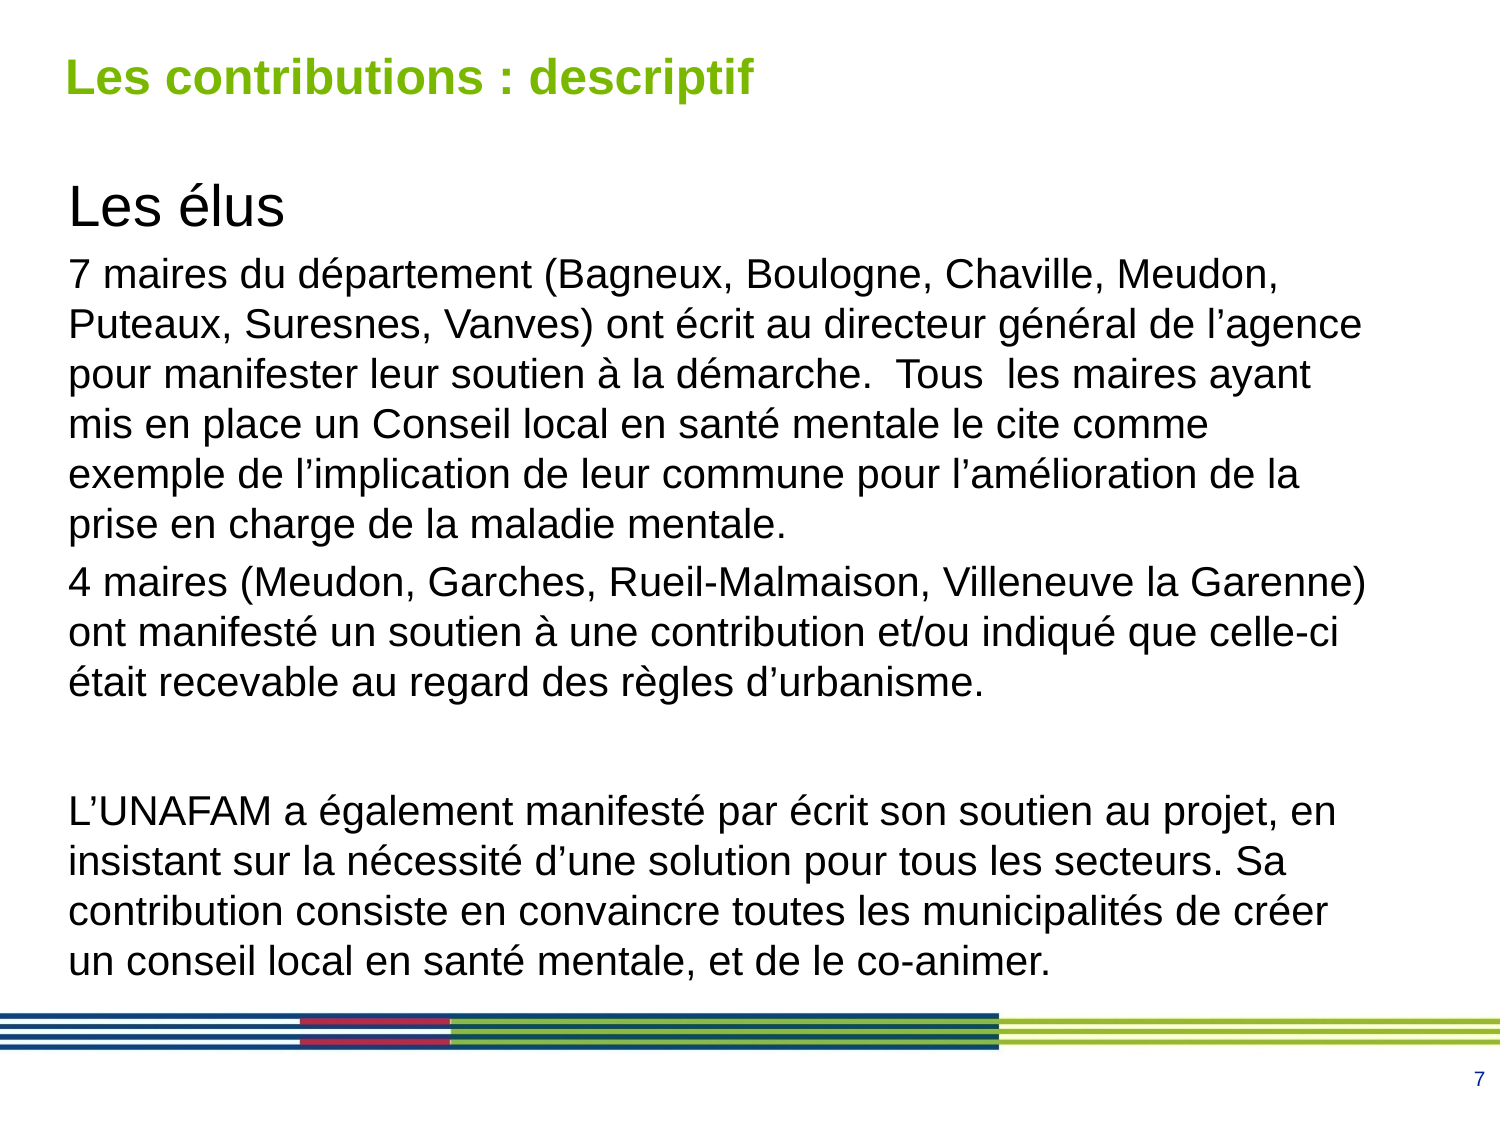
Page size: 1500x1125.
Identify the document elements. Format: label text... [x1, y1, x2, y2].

list Les élus 7 maires du département (Bagneux, Boulogne, Chaville, Meudon, Puteaux, Suresnes, Vanves) ont écrit au directeur général de l’agence pour manifester leur soutien à la démarche. Tous les maires ayant mis en place un Conseil local en santé mentale le cite comme exemple de l’implication de leur commune pour l’amélioration de la prise en charge de la maladie mentale. 4 maires (Meudon, Garches, Rueil-Malmaison, Villeneuve la Garenne) ont manifesté un soutien à une contribution et/ou indiqué que celle-ci était recevable au regard des règles d’urbanisme. L’UNAFAM a également manifesté par écrit son soutien au projet, en insistant sur la nécessité d’une solution pour tous les secteurs. Sa contribution consiste en convaincre toutes les municipalités de créer un conseil local en santé mentale, et de le co-animer. [53, 160, 1388, 929]
picture [0, 999, 1500, 1063]
title Les contributions : descriptif [50, 36, 1388, 173]
